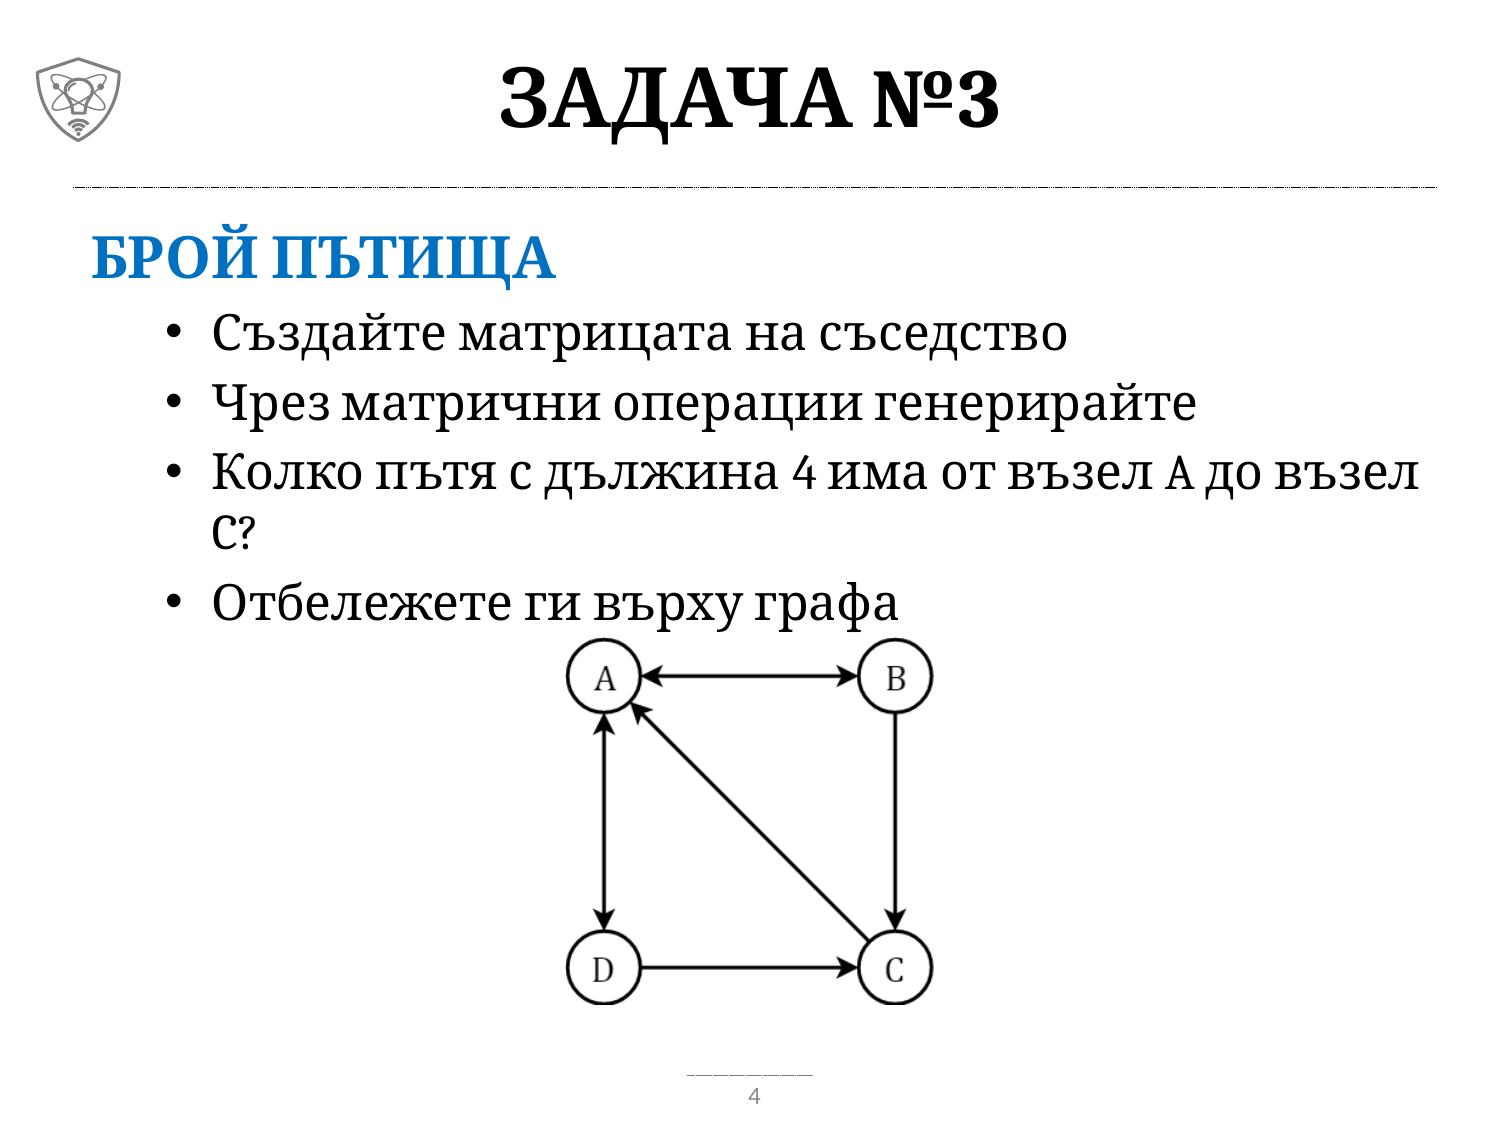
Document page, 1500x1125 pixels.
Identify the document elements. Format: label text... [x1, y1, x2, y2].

slide_number 4 [579, 1065, 930, 1125]
title Задача №3 [0, 0, 1500, 188]
picture [564, 637, 935, 1005]
